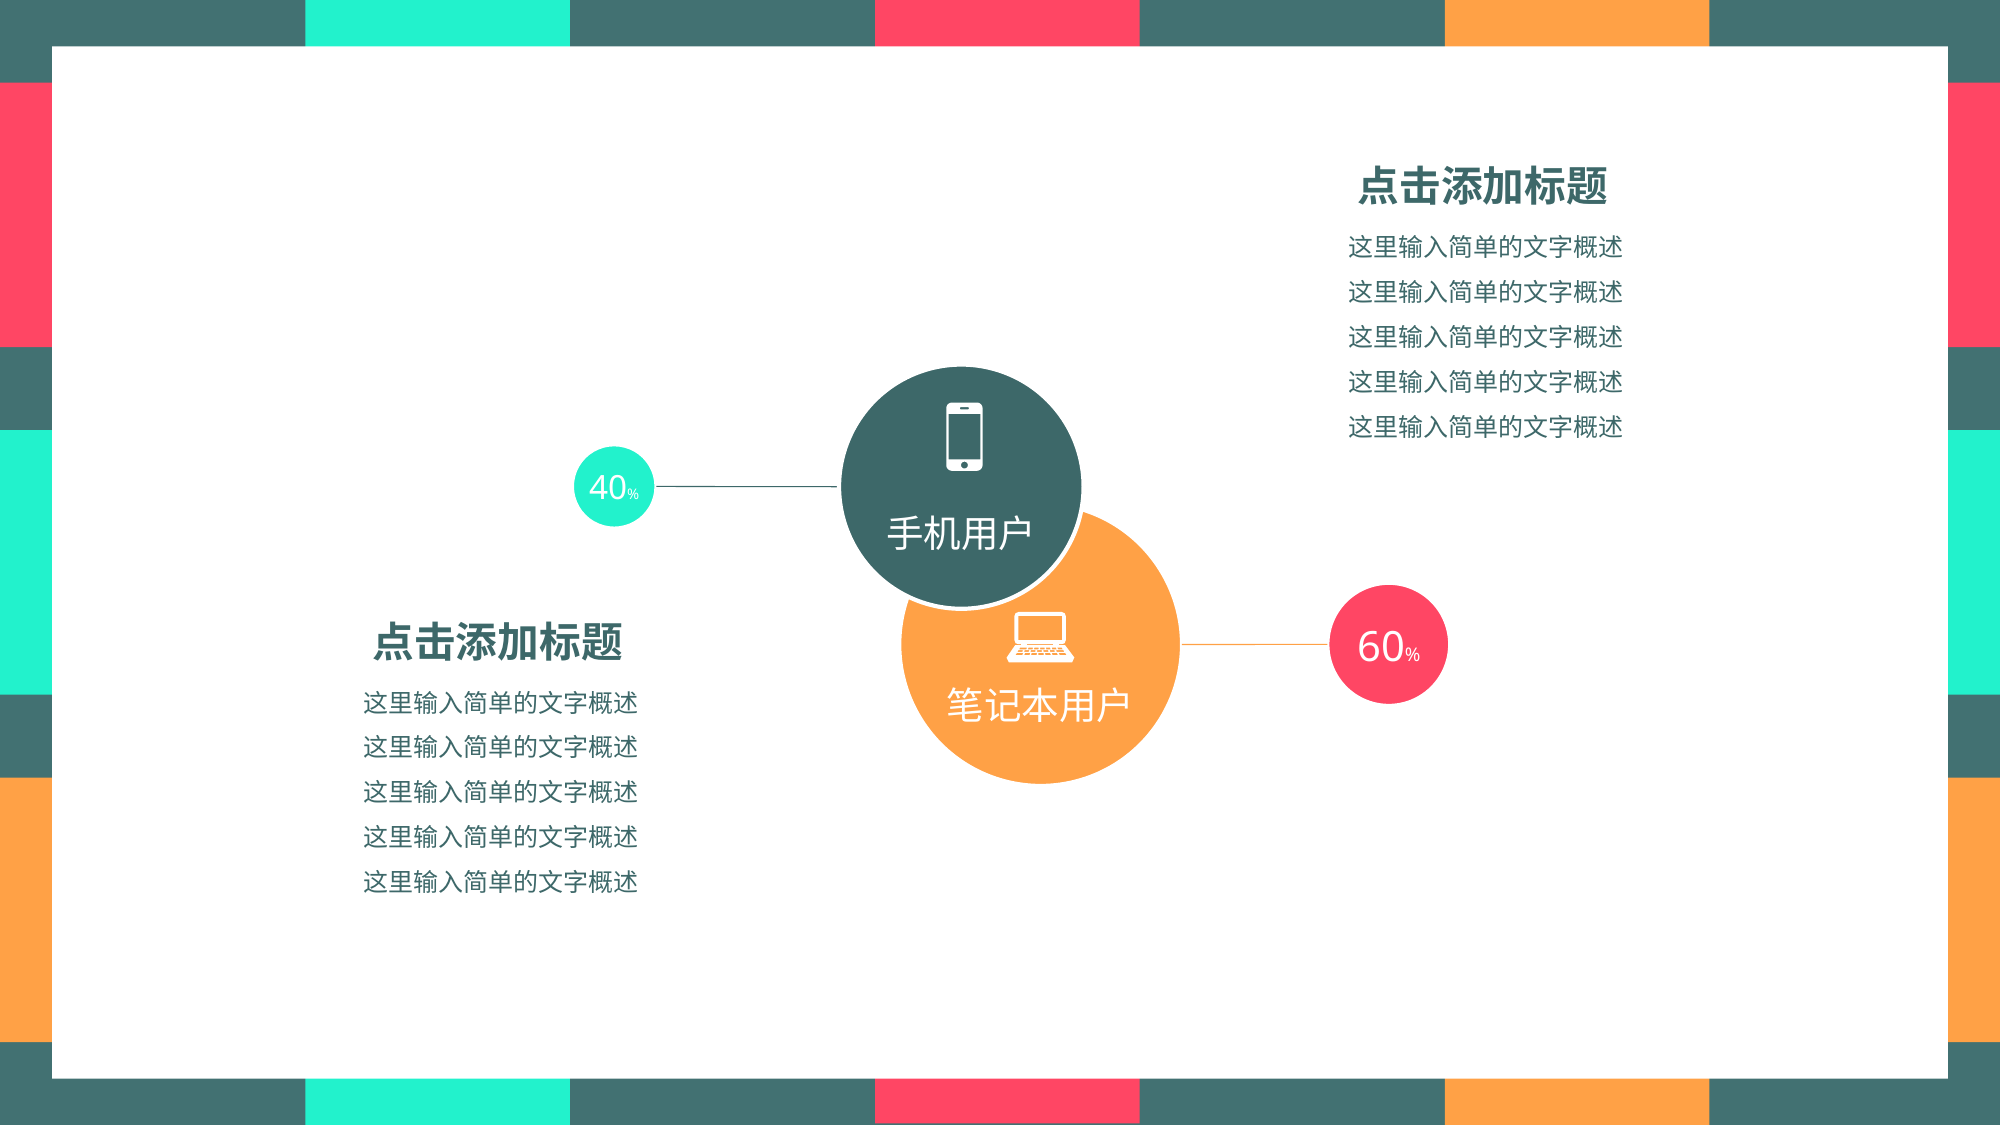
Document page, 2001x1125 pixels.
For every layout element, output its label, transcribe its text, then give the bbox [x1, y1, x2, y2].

text_box 笔记本用户 [899, 509, 1183, 786]
text_box [0, 348, 52, 430]
text_box [0, 695, 52, 777]
text_box 这里输入简单的文字概述 这里输入简单的文字概述 这里输入简单的文字概述 这里输入简单的文字概述 这里输入简单的文字概述 [1327, 209, 1639, 449]
text_box 点击添加标题 [1342, 127, 1624, 217]
text_box [1710, 1043, 2000, 1125]
text_box [1948, 348, 2000, 430]
text_box [570, 0, 875, 46]
text_box [1948, 695, 2000, 777]
text_box 这里输入简单的文字概述 这里输入简单的文字概述 这里输入简单的文字概述 这里输入简单的文字概述 这里输入简单的文字概述 [342, 664, 654, 904]
text_box [1006, 611, 1075, 663]
text_box [1948, 82, 2000, 348]
text_box [1948, 430, 2000, 695]
text_box [0, 777, 52, 1043]
text_box [875, 0, 1140, 46]
text_box [875, 1079, 1140, 1124]
text_box [1140, 0, 1444, 46]
text_box [52, 46, 1948, 1079]
text_box [1710, 0, 2000, 82]
text_box [570, 1079, 1444, 1125]
text_box 40% [571, 444, 657, 529]
text_box [0, 1043, 305, 1125]
text_box [1948, 777, 2000, 1043]
text_box [1444, 1079, 1710, 1125]
text_box 60% [1327, 582, 1451, 706]
text_box [0, 82, 52, 348]
text_box [946, 402, 983, 471]
text_box [305, 1079, 570, 1125]
text_box 点击添加标题 [357, 582, 639, 673]
text_box 手机用户 [839, 364, 1084, 609]
text_box [0, 430, 52, 695]
text_box [0, 0, 305, 82]
text_box [305, 0, 570, 46]
text_box [1444, 0, 1710, 46]
